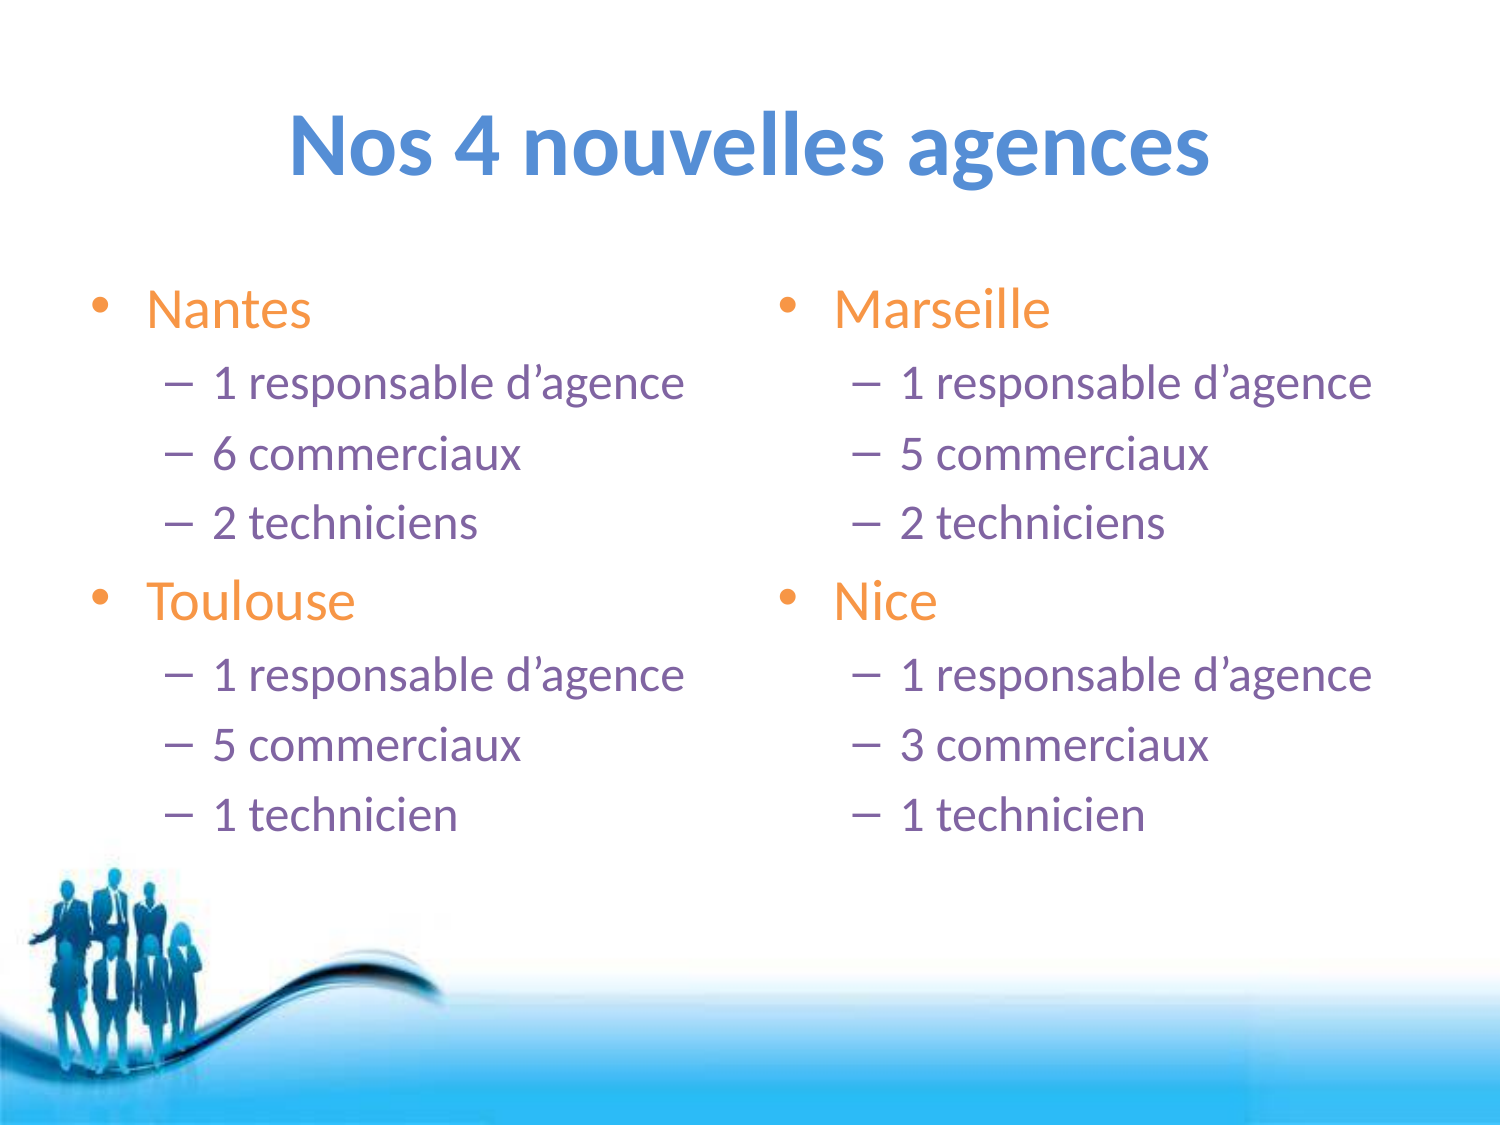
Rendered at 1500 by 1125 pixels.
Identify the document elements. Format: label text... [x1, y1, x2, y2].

list Marseille 1 responsable d’agence 5 commerciaux 2 techniciens Nice 1 responsable d’agence 3 commerciaux 1 technicien [762, 262, 1425, 1005]
picture [0, 0, 1500, 1125]
title Nos 4 nouvelles agences [75, 45, 1425, 233]
list Nantes 1 responsable d’agence 6 commerciaux 2 techniciens Toulouse 1 responsable d’agence 5 commerciaux 1 technicien [75, 262, 738, 1005]
